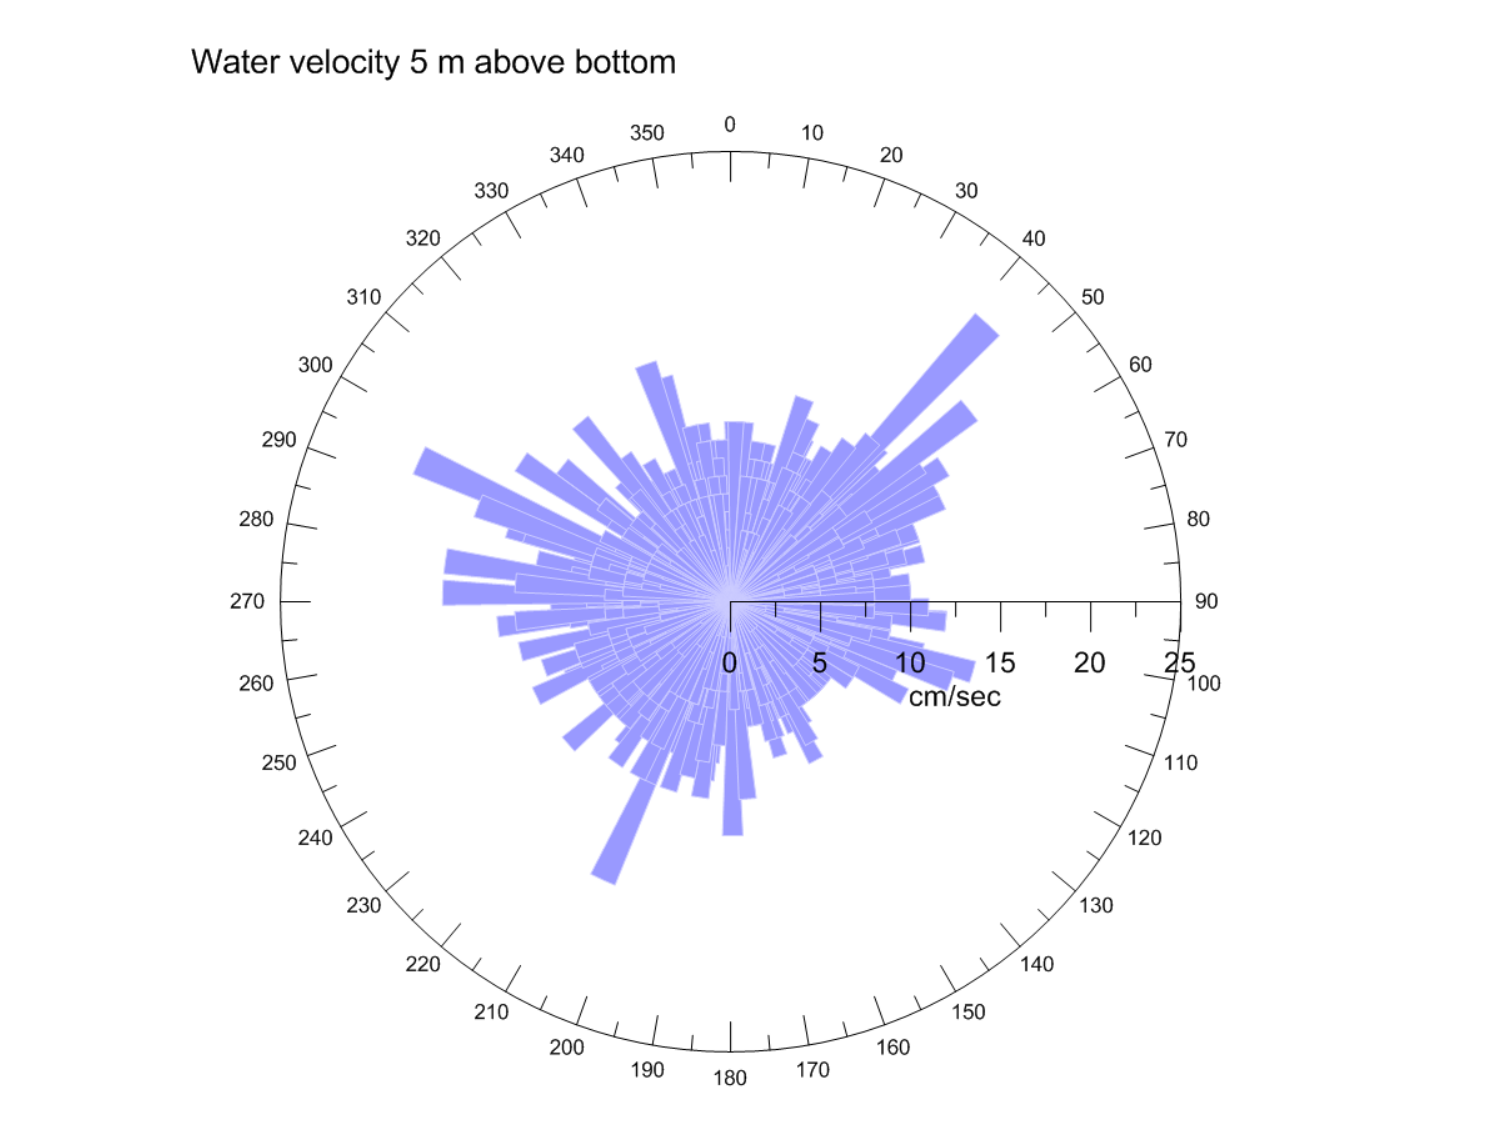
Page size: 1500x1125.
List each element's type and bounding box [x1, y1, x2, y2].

picture [190, 35, 1310, 1089]
